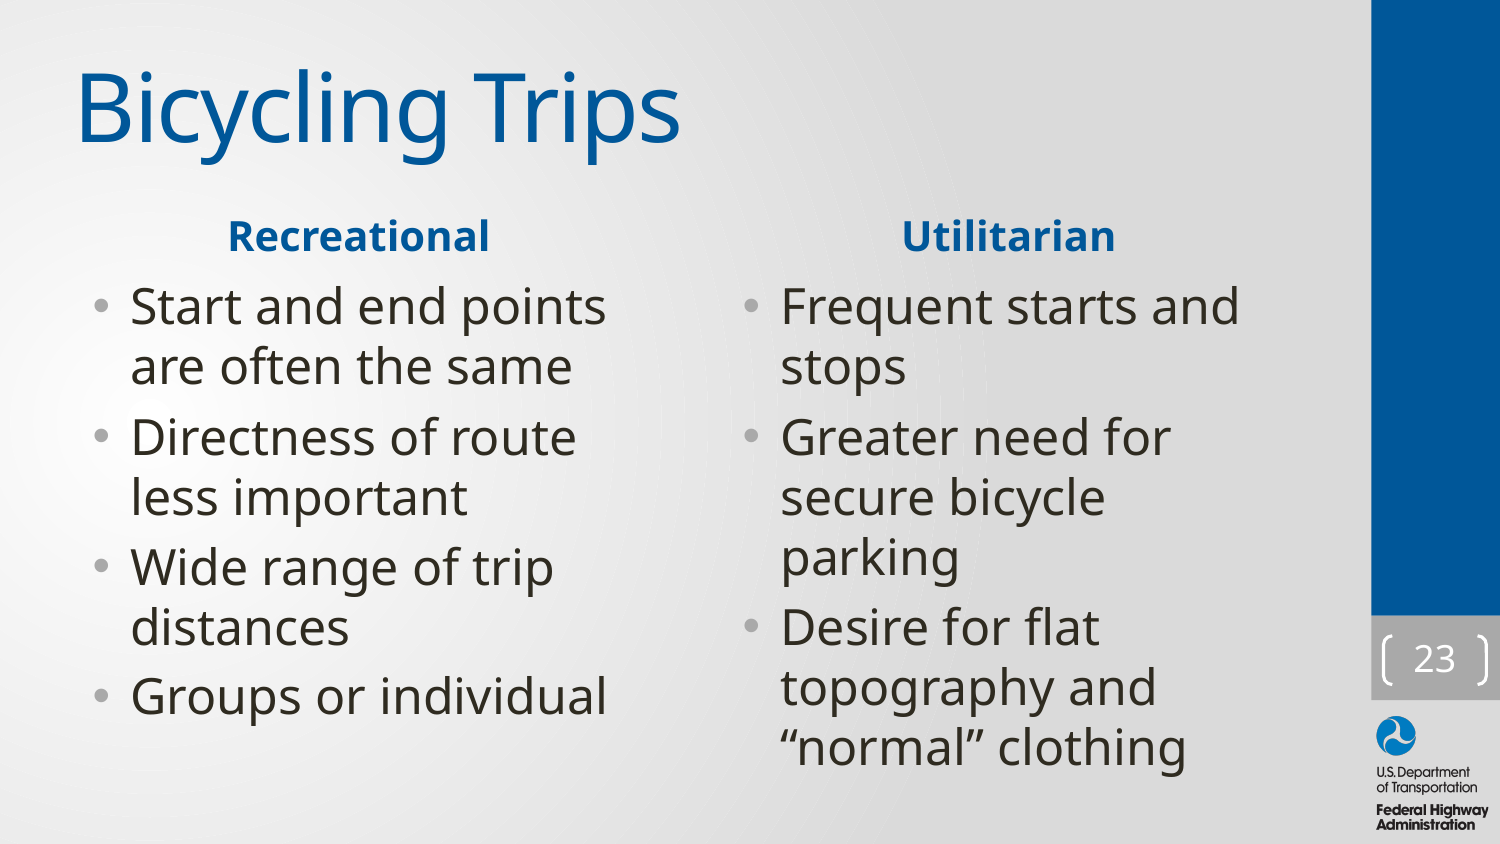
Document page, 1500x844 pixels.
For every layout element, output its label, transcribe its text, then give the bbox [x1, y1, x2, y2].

title Bicycling Trips [58, 33, 1309, 175]
list Recreational [58, 188, 659, 267]
list Utilitarian [708, 188, 1309, 267]
slide_number 23 [1381, 634, 1488, 687]
list Frequent starts and stops Greater need for secure bicycle parking Desire for flat topography and “normal” clothing [708, 267, 1309, 754]
list Start and end points are often the same Directness of route less important Wide range of trip distances Groups or individual [58, 267, 659, 754]
